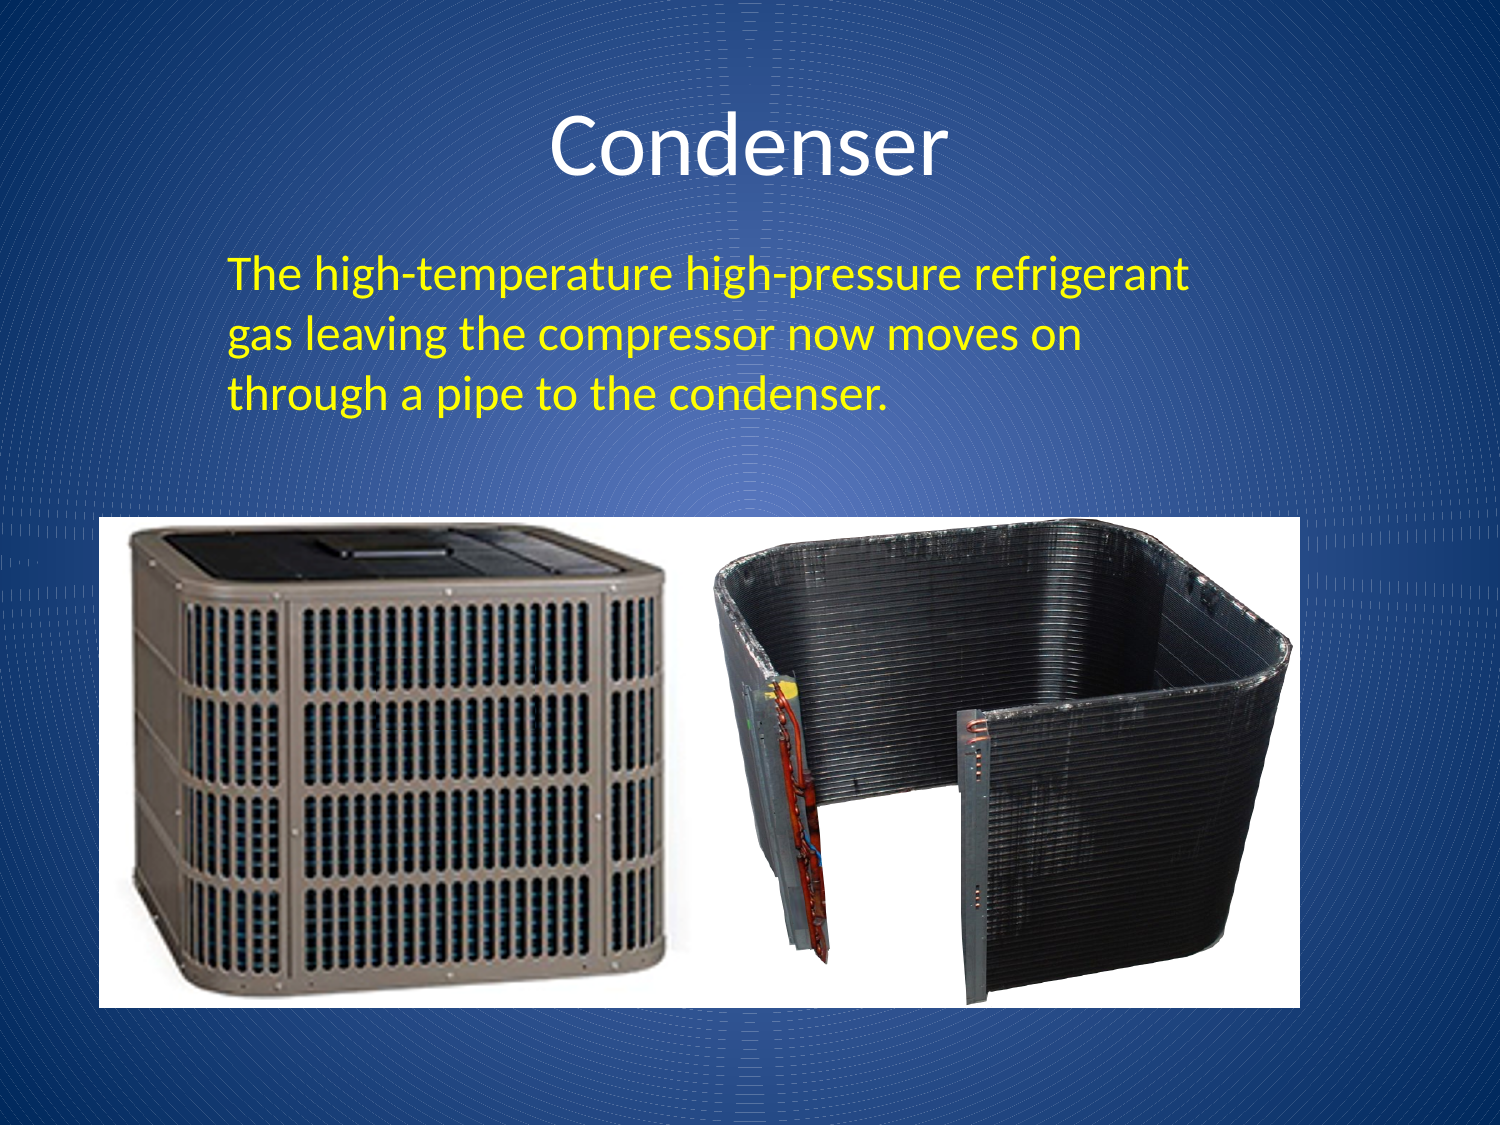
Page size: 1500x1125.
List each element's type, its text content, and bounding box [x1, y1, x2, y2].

title Condenser [75, 45, 1425, 233]
text_box The high-temperature high-pressure refrigerant gas leaving the compressor now moves on through a pipe to the condenser. [212, 232, 1250, 428]
picture [99, 516, 1301, 1009]
